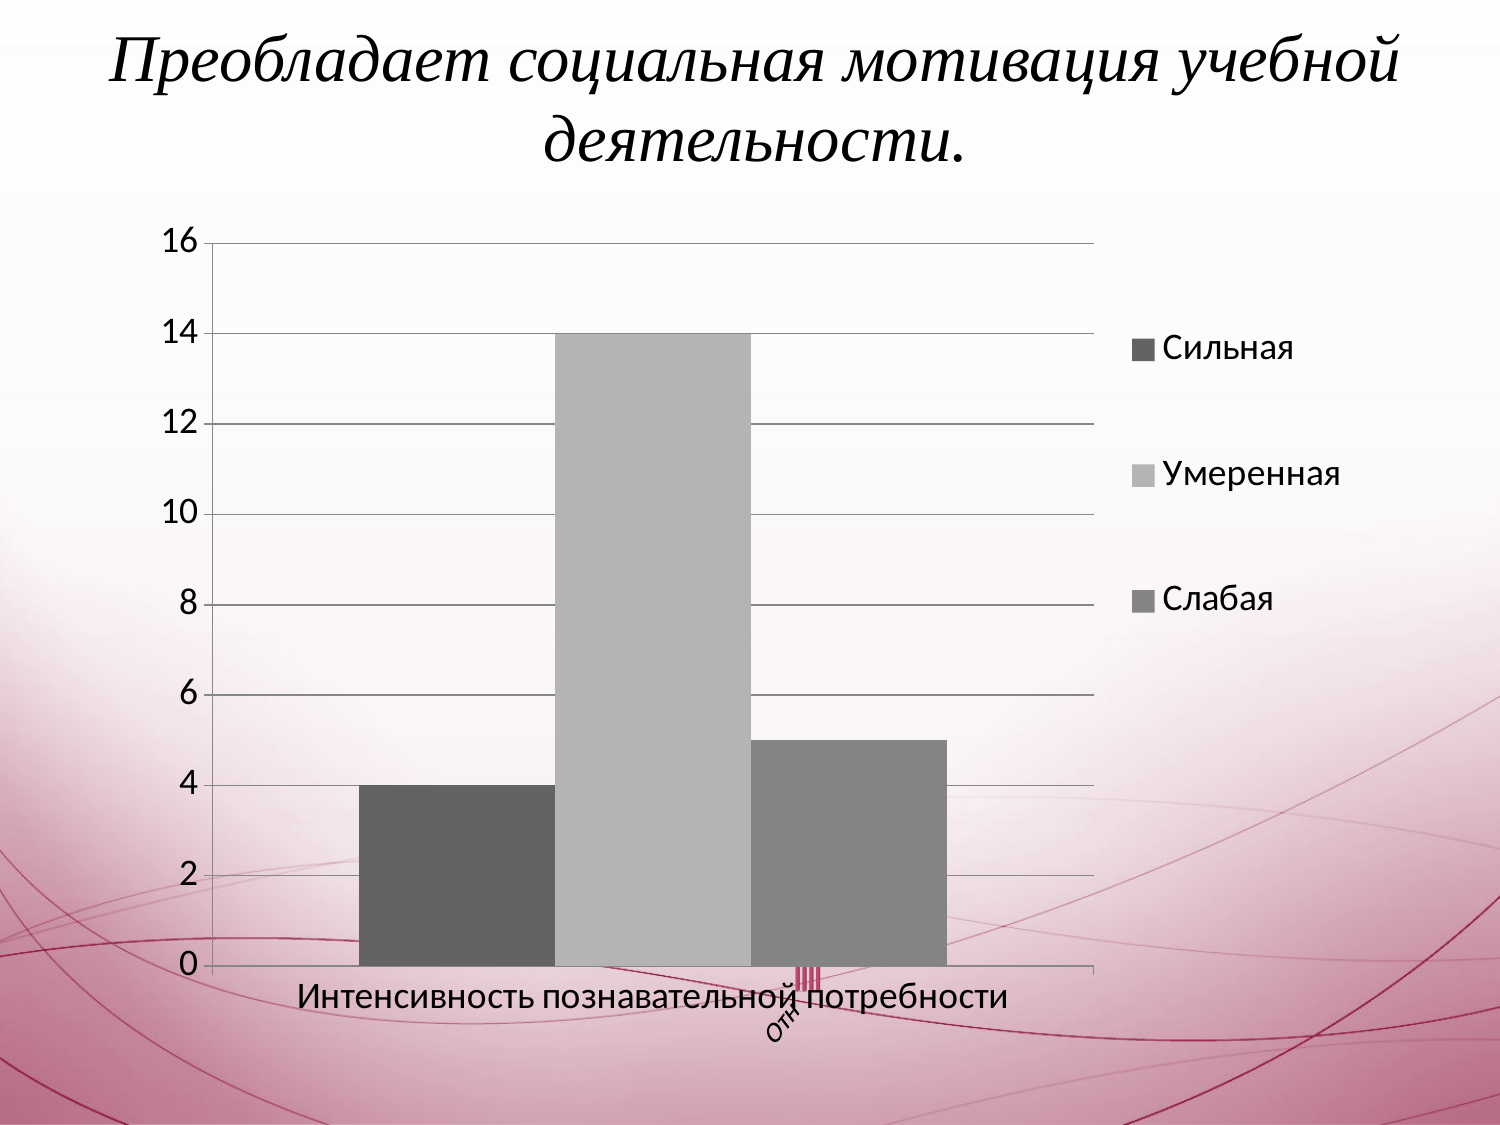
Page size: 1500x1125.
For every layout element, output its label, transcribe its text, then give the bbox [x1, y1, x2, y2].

chart [135, 207, 1365, 1053]
subtitle Преобладает социальная мотивация учебной деятельности. [76, 7, 1436, 1047]
